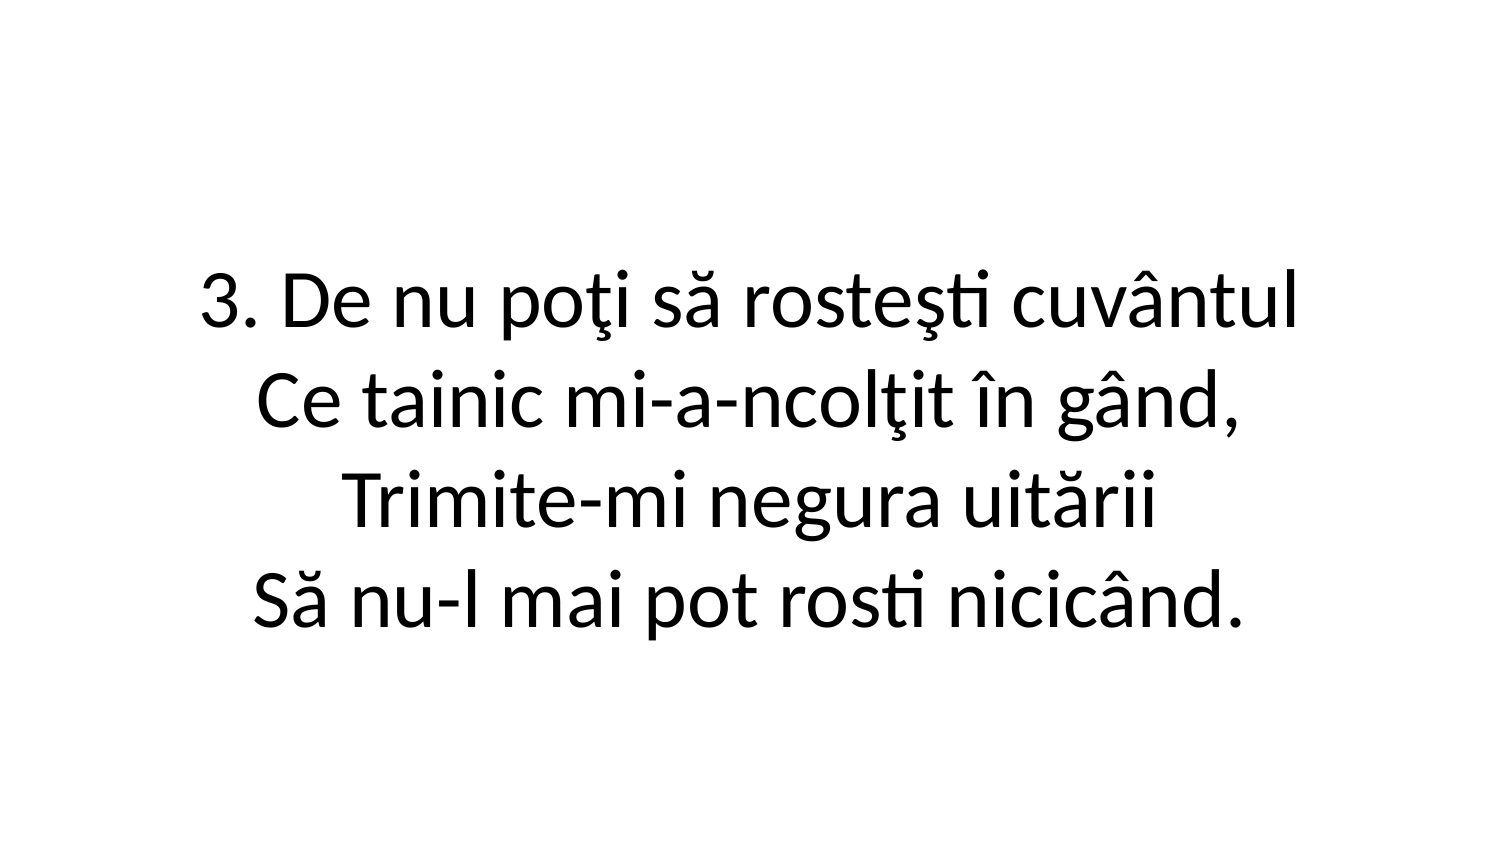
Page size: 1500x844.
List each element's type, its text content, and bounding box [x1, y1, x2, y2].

text_box 3. De nu poţi să rosteşti cuvântul Ce tainic mi-a-ncolţit în gând, Trimite-mi negura uitării Să nu-l mai pot rosti nicicând. [183, 192, 1317, 652]
